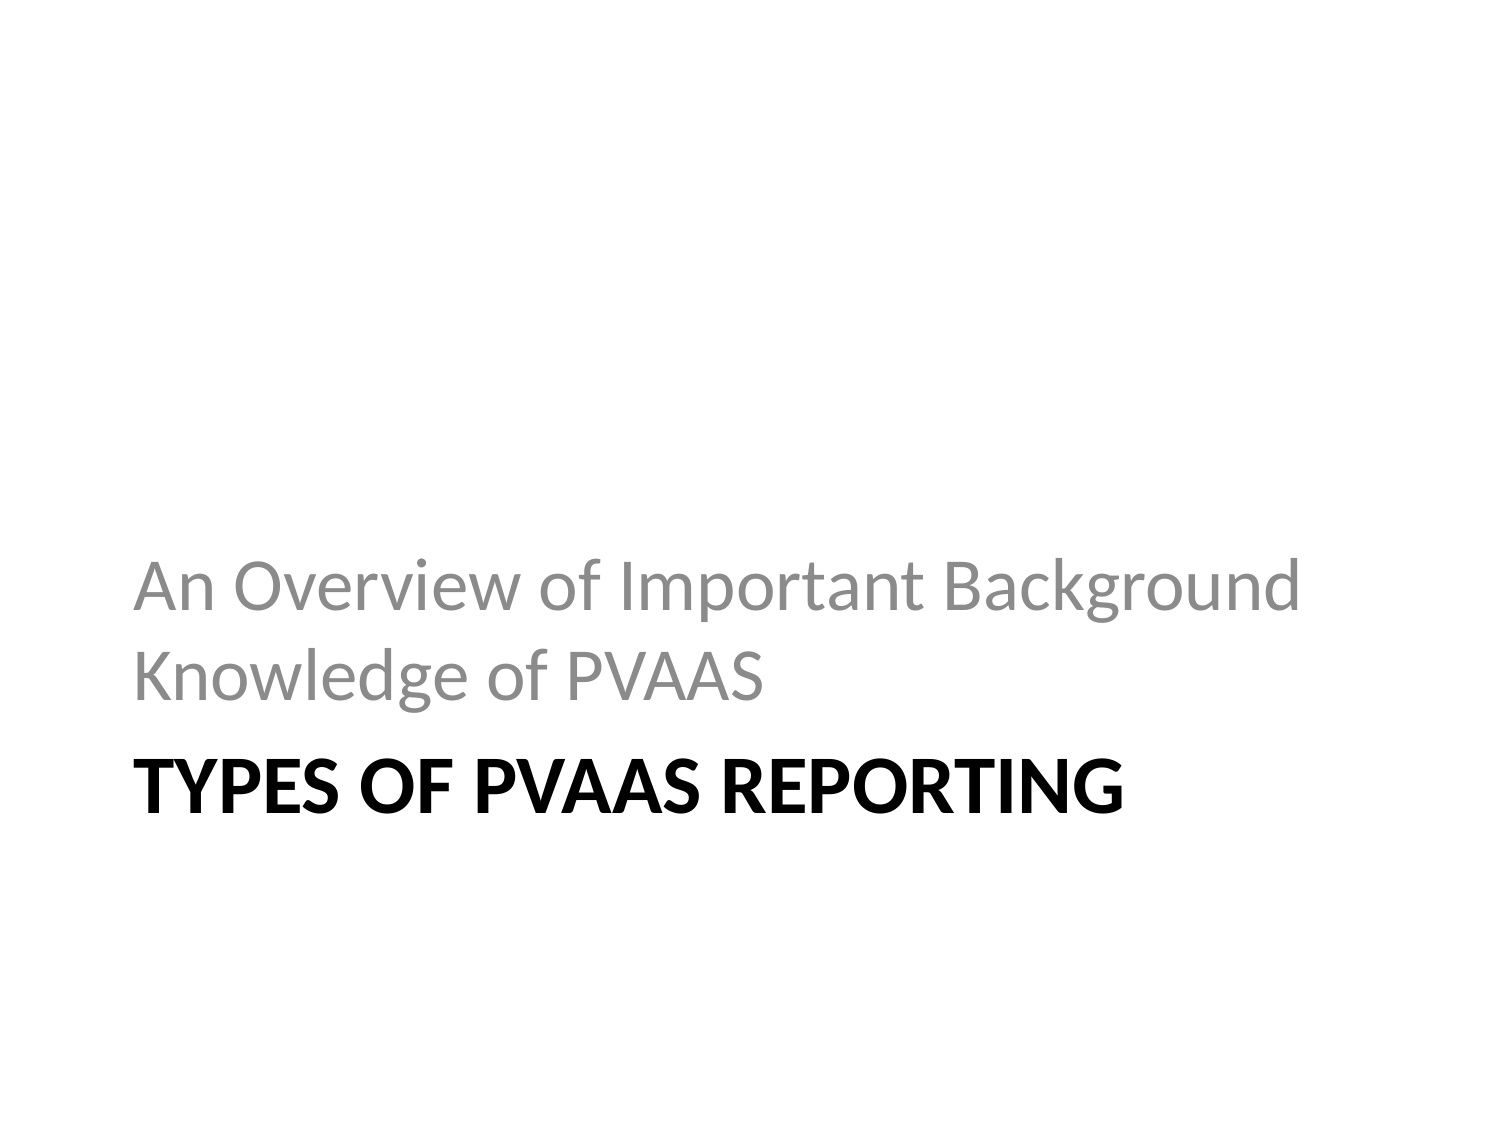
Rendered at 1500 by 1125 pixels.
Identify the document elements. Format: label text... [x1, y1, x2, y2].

title Types of PVAAS Reporting [118, 723, 1394, 947]
list An Overview of Important Background Knowledge of PVAAS [118, 476, 1394, 723]
